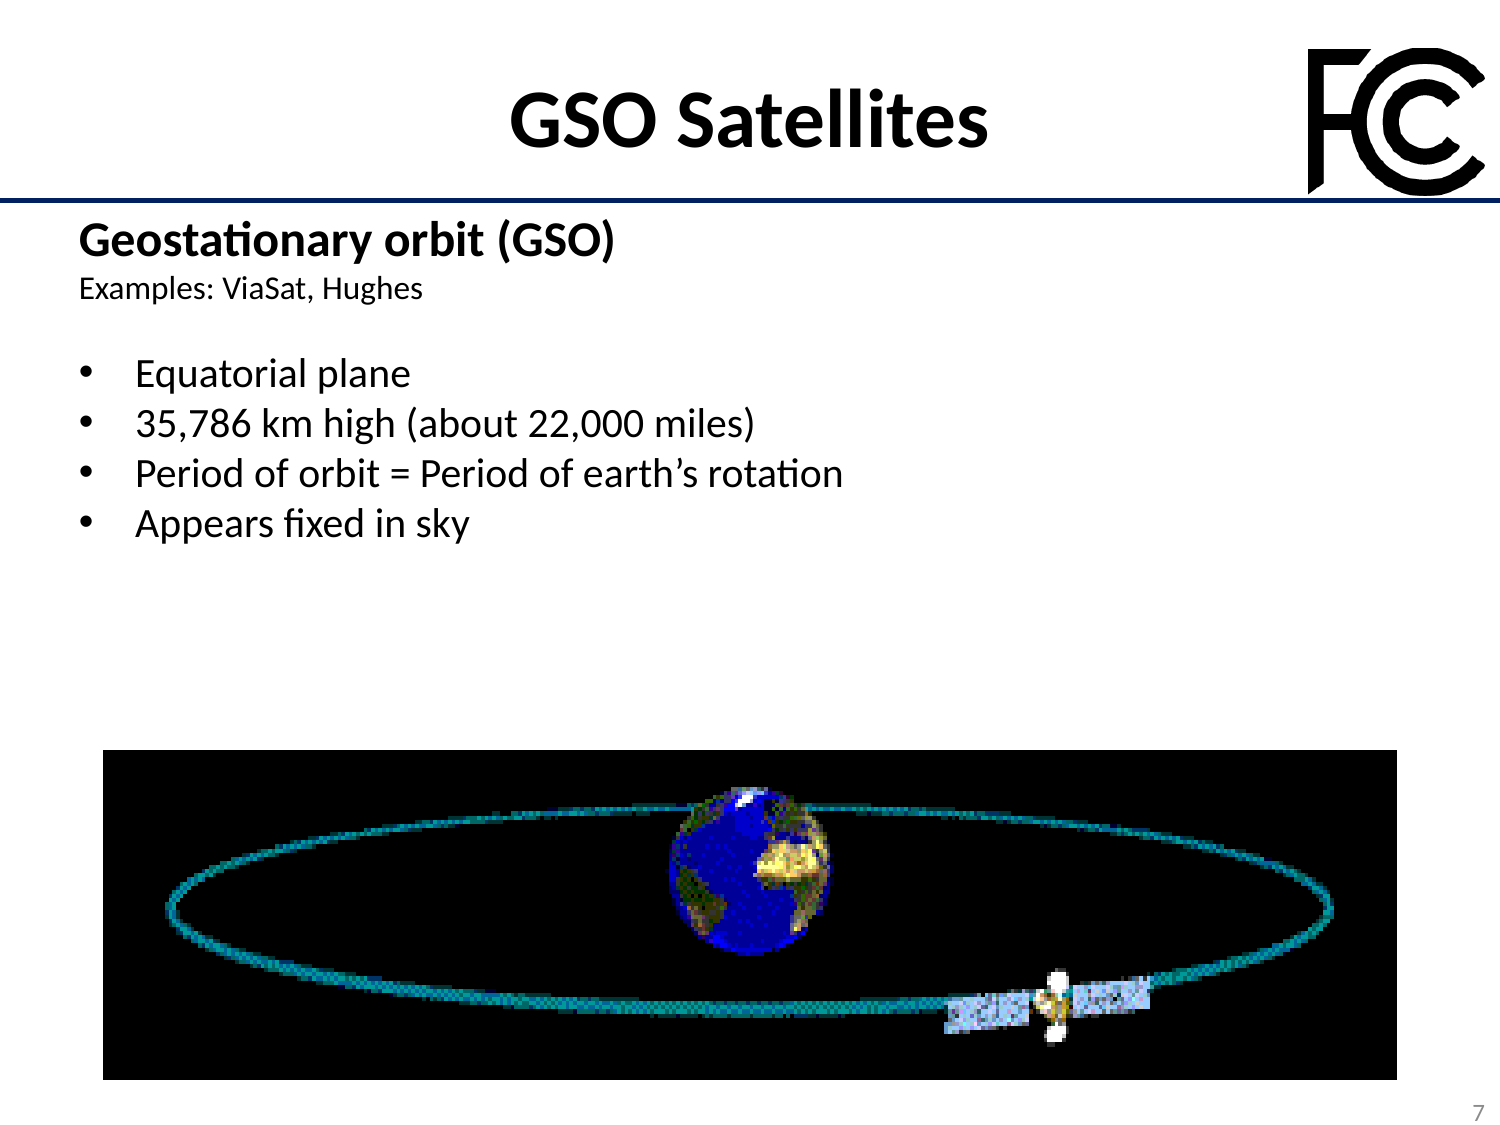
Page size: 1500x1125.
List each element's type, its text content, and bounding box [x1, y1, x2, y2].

picture [1397, 47, 1485, 196]
slide_number 7 [1162, 1096, 1500, 1125]
title GSO Satellites [103, 45, 1397, 196]
picture [103, 750, 1397, 1080]
text_box Geostationary orbit (GSO) Examples: ViaSat, Hughes Equatorial plane 35,786 km high (about 22,000 miles) Period of orbit = Period of earth’s rotation Appears fixed in sky [64, 198, 1397, 604]
